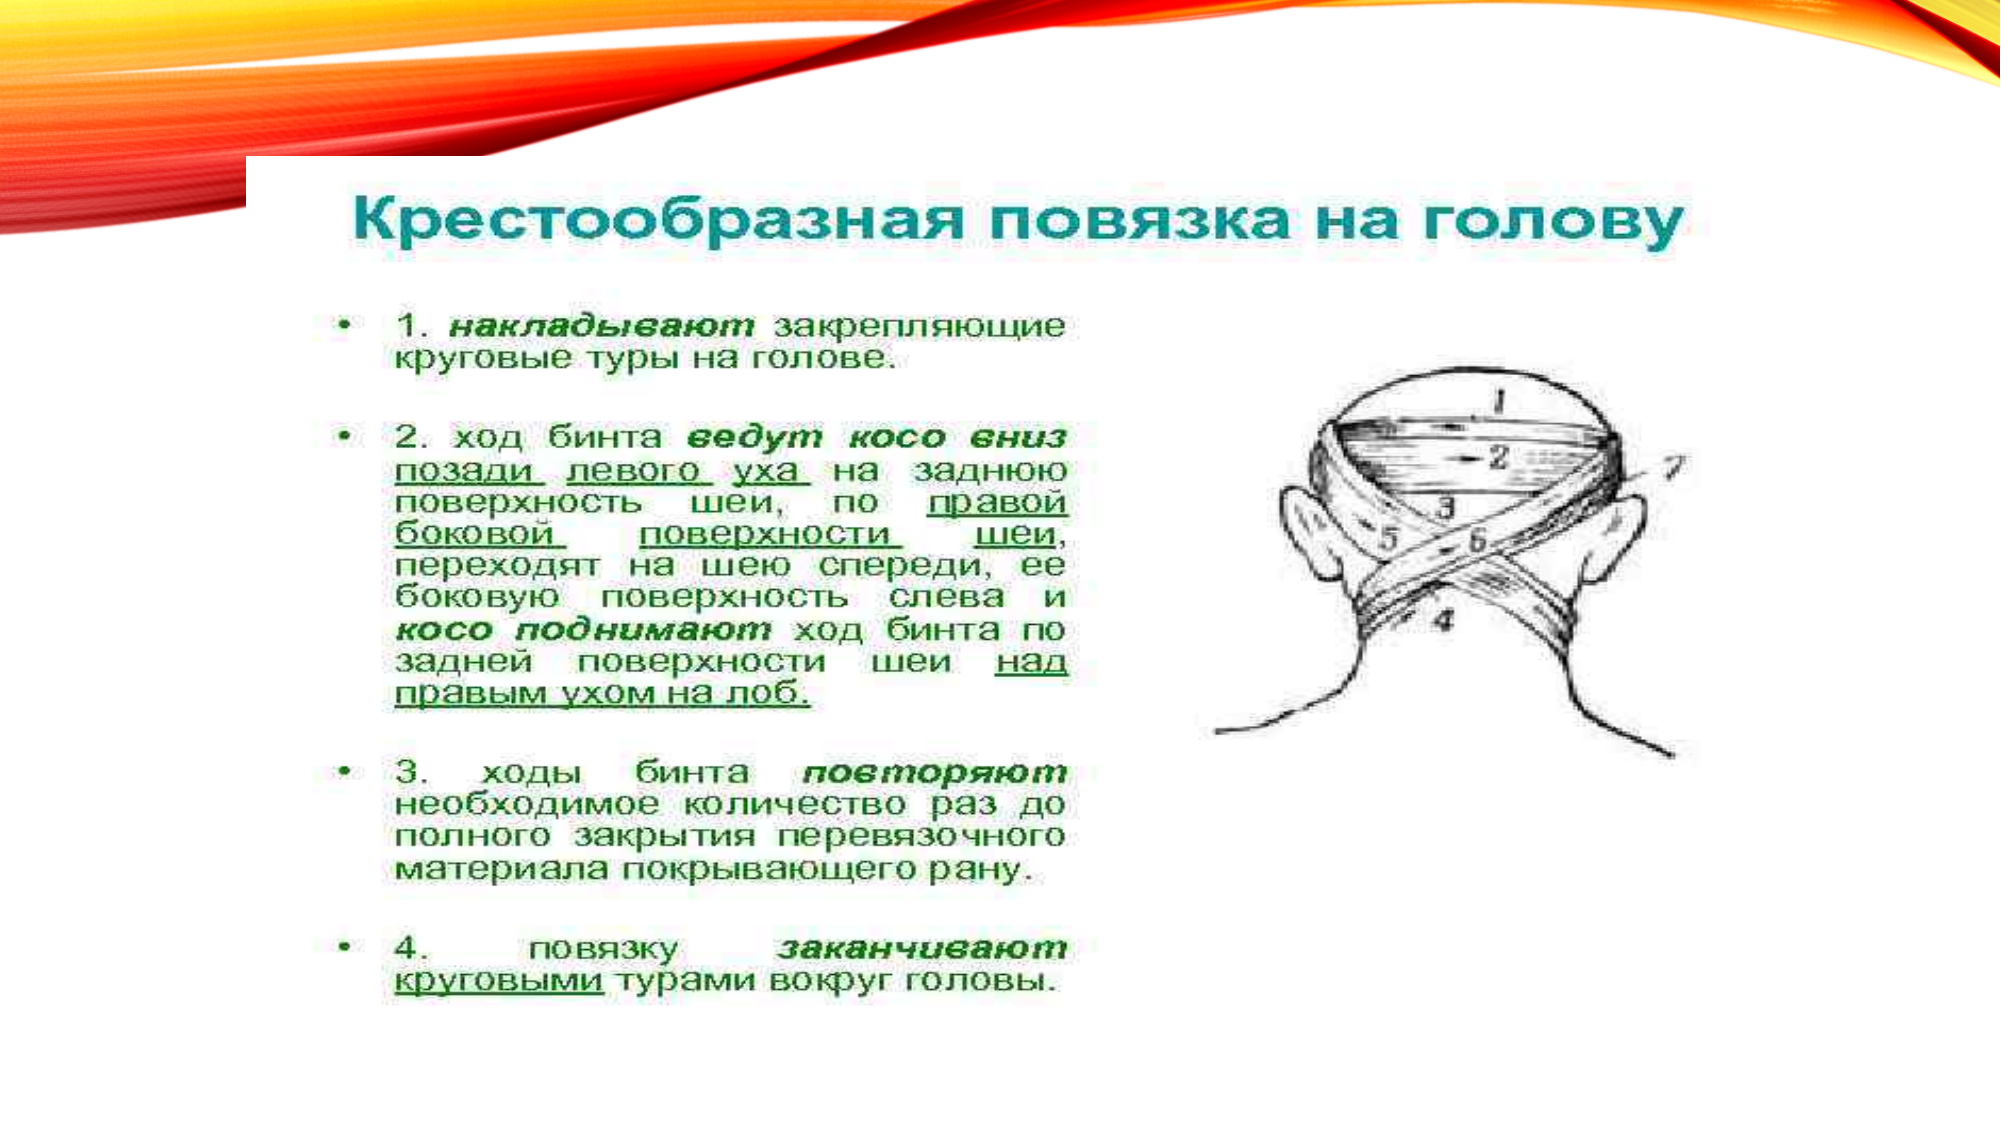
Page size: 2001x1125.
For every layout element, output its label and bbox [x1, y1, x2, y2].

picture [0, 0, 2000, 237]
list [245, 156, 1778, 1052]
